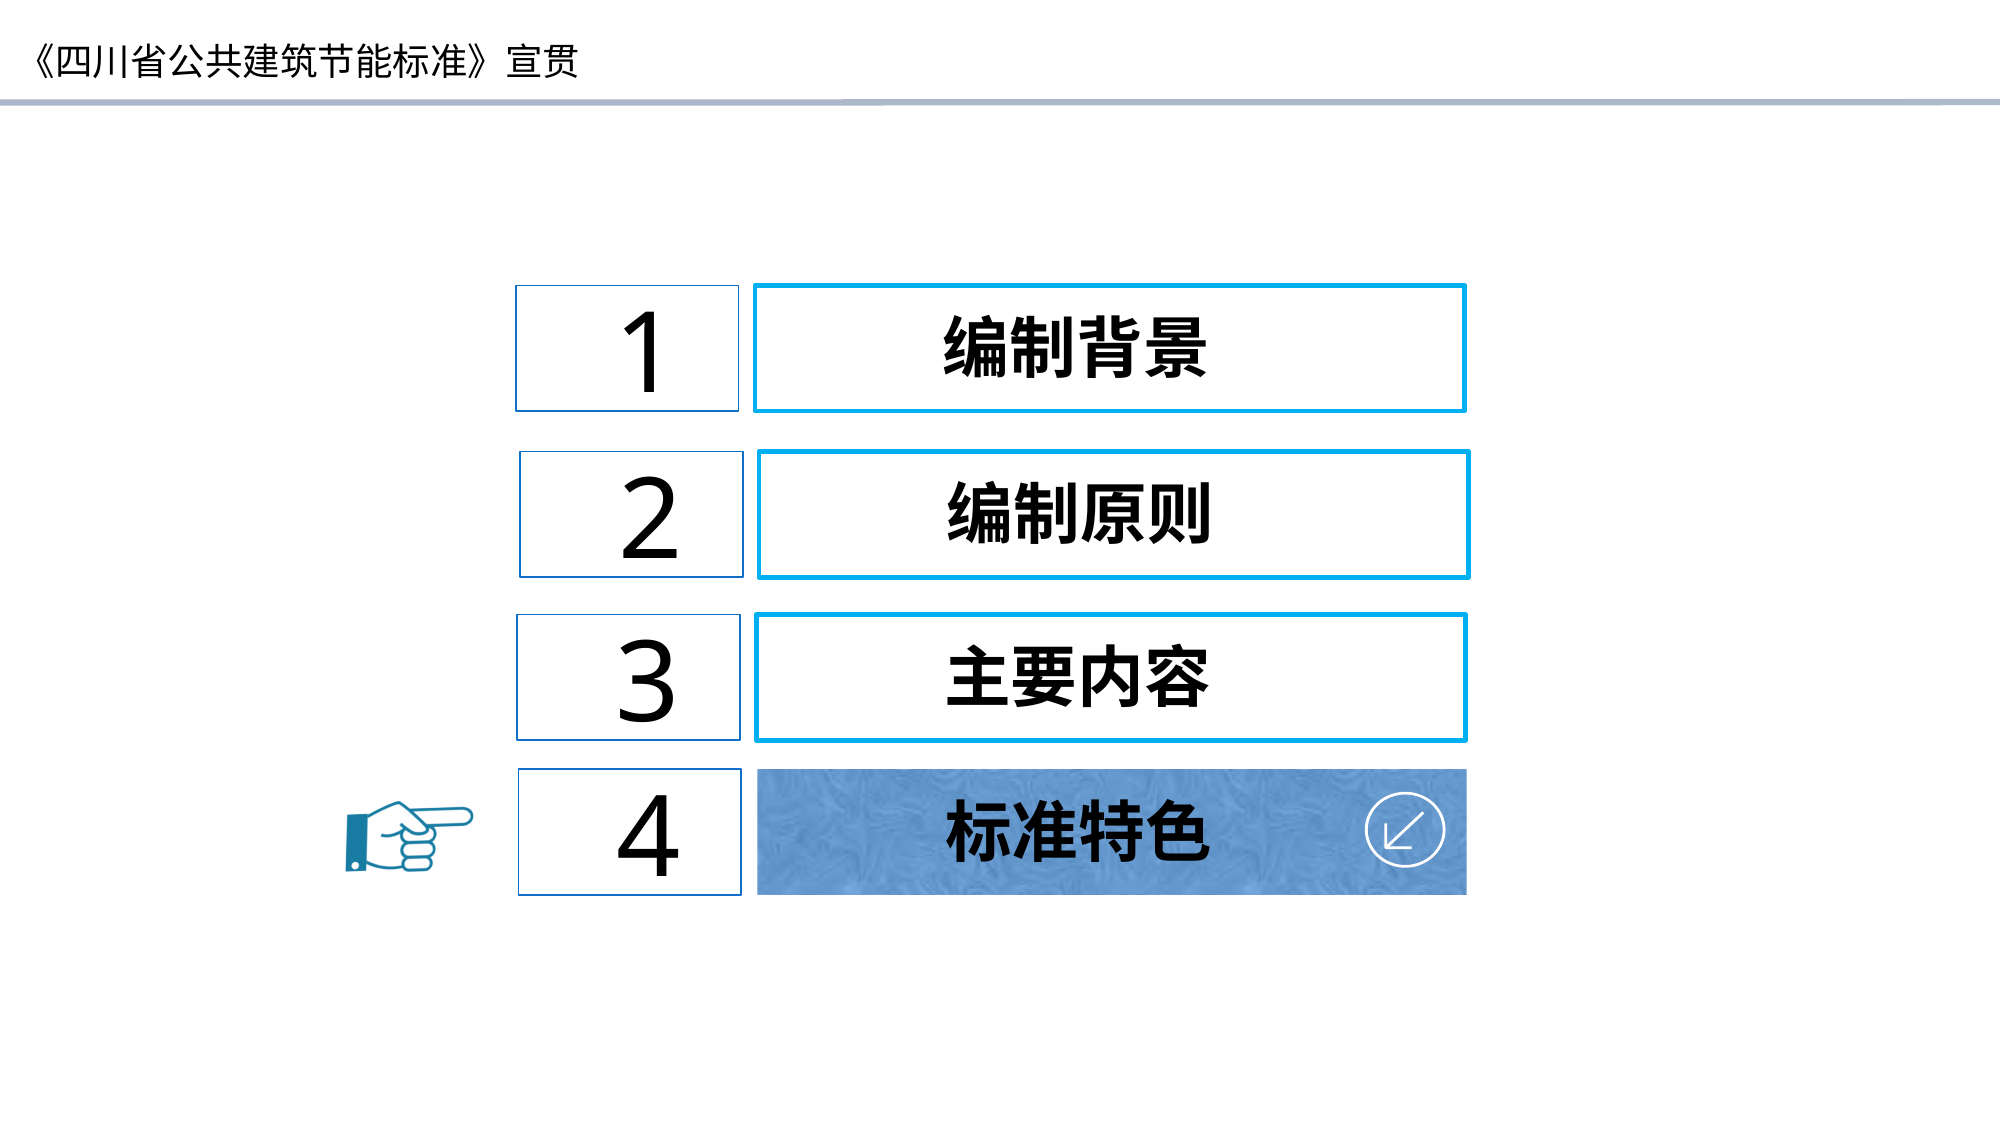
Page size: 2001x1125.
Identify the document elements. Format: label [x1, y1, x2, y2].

text_box [518, 756, 1467, 908]
text_box [517, 601, 1466, 754]
text_box [520, 438, 1469, 591]
text_box [515, 272, 1465, 424]
picture [347, 767, 450, 897]
